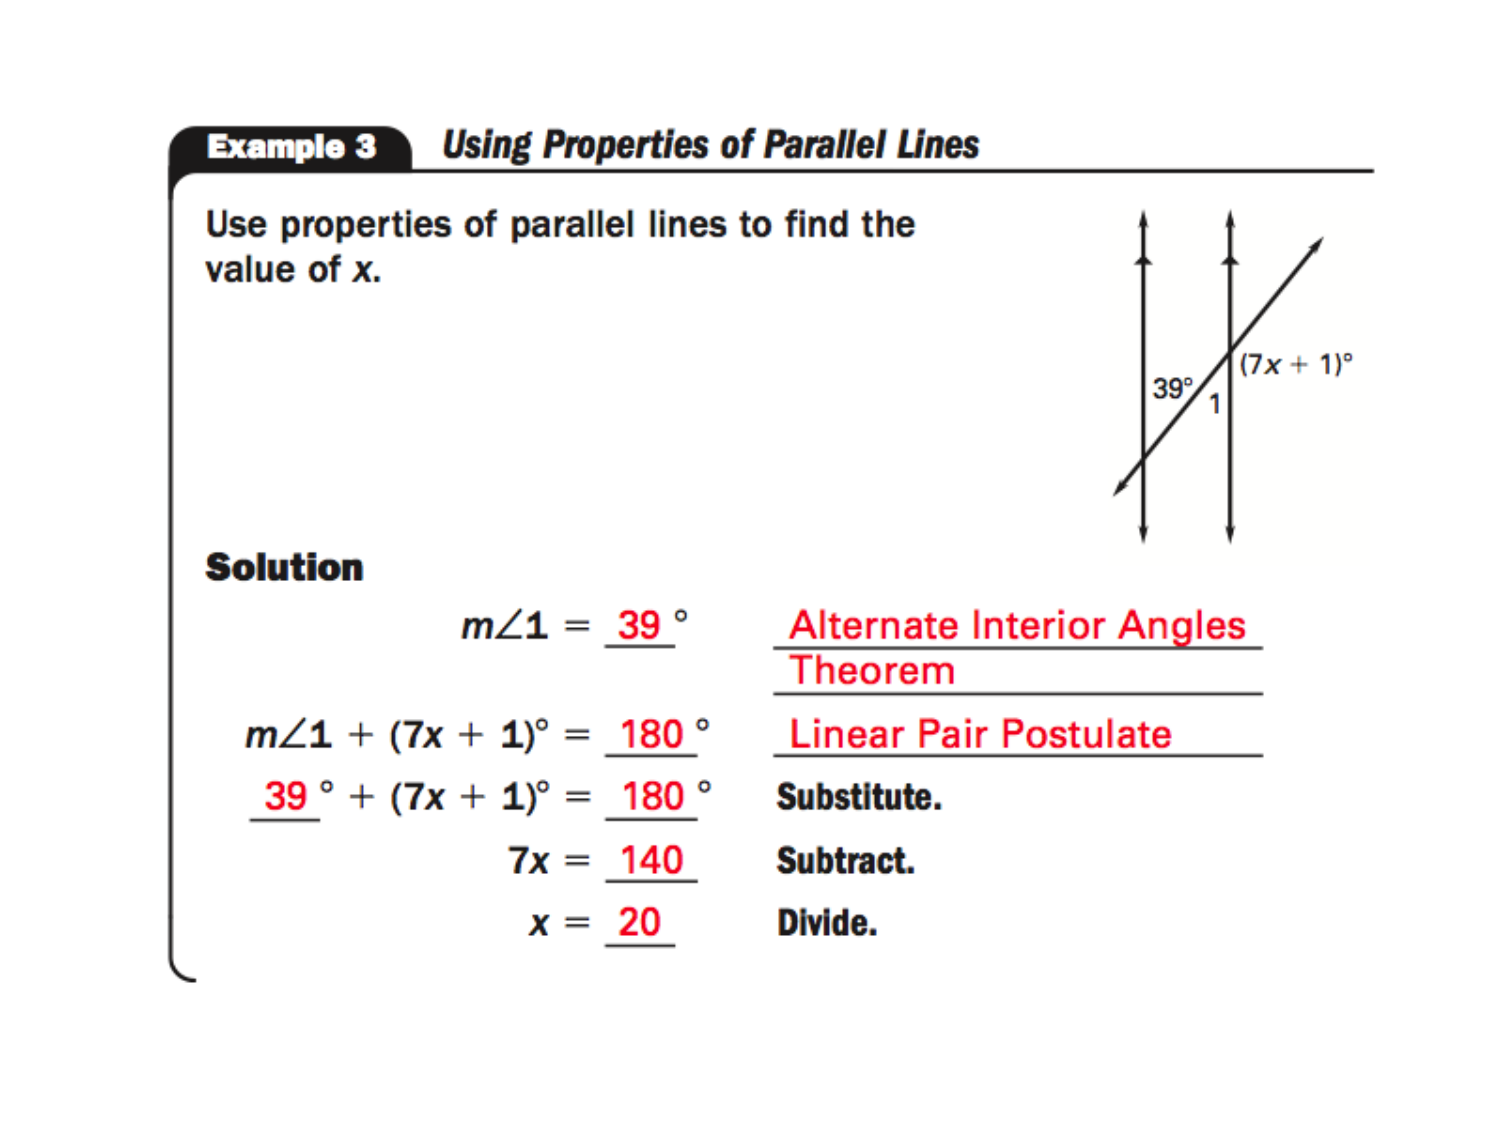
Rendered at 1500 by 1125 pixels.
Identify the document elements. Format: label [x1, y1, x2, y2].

list [112, 103, 1388, 997]
